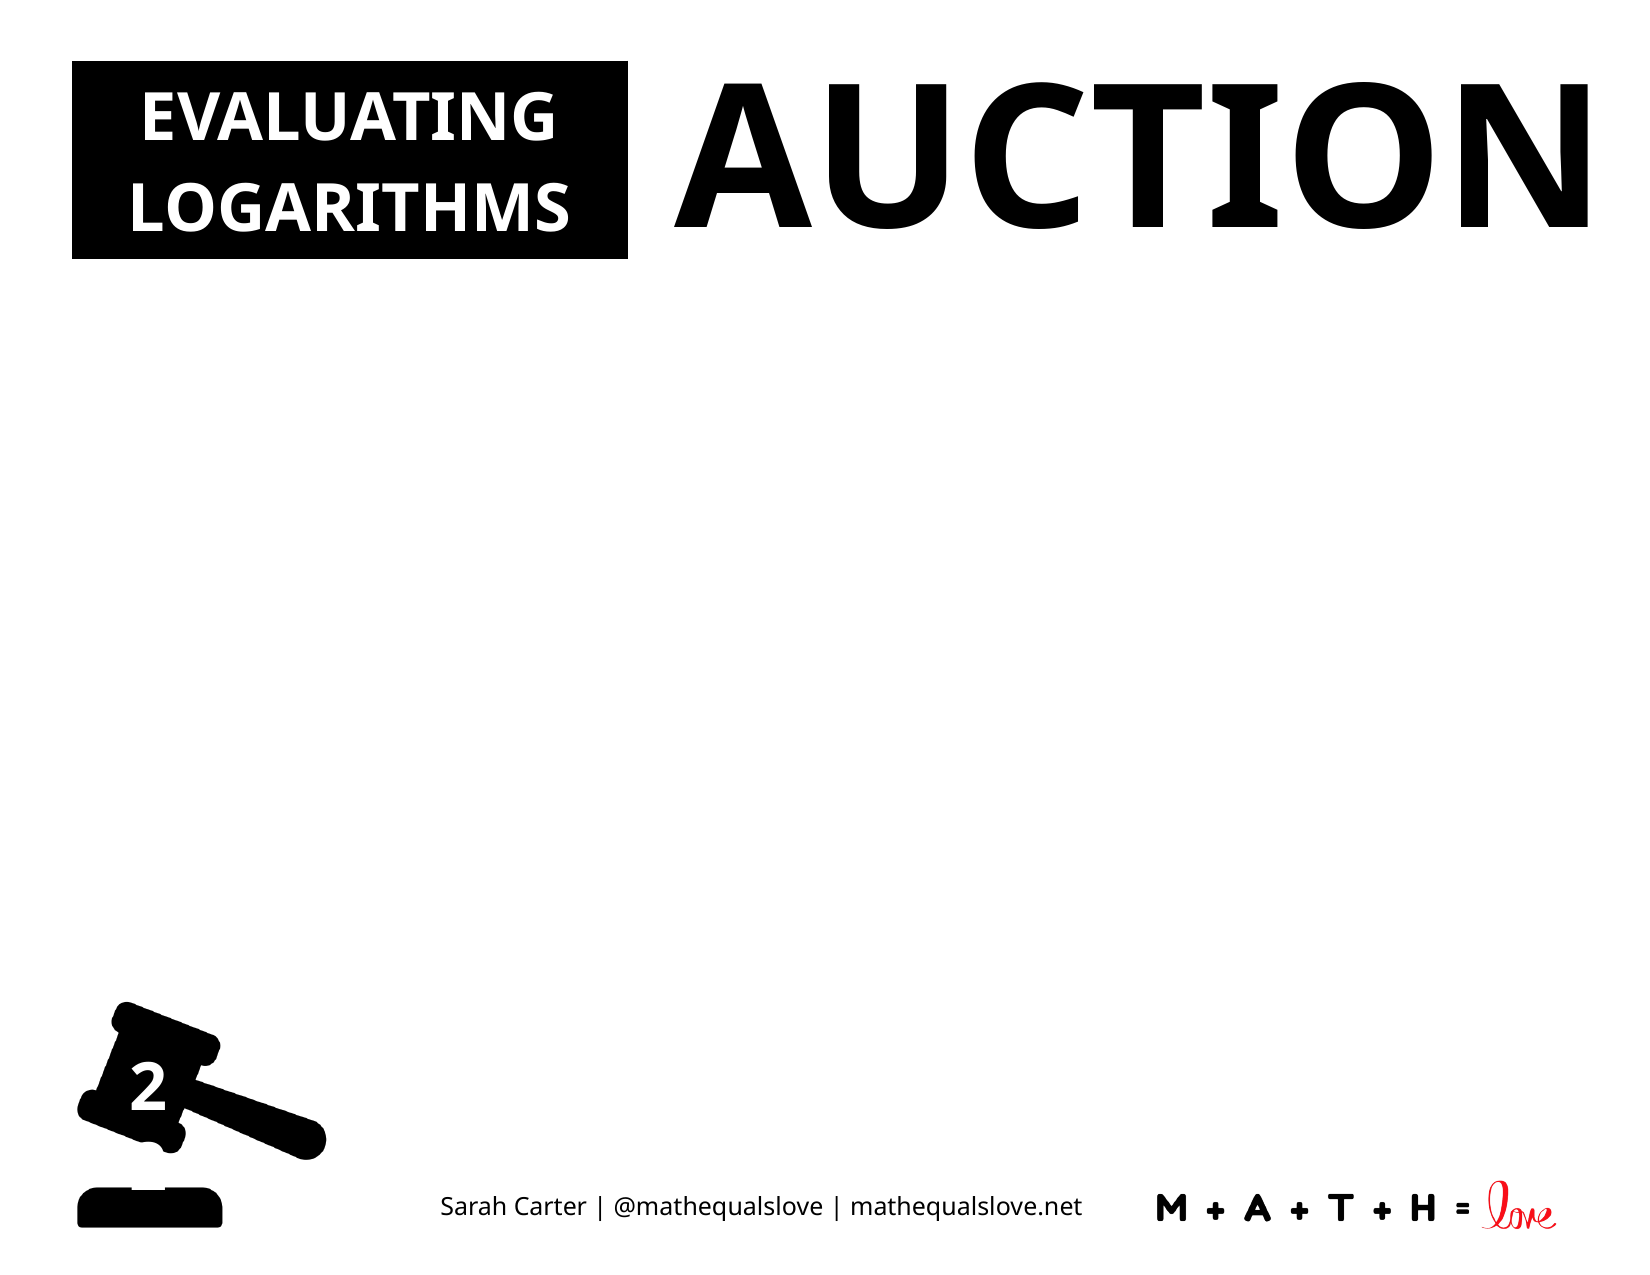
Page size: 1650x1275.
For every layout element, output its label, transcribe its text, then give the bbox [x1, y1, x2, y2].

table_header EVALUATING LOGARITHMS [72, 62, 626, 257]
picture [72, 998, 330, 1231]
text_box Sarah Carter | @mathequalslove | mathequalslove.net [330, 1183, 1147, 1228]
picture [1147, 1177, 1563, 1236]
text_box AUCTION [659, 20, 1636, 275]
